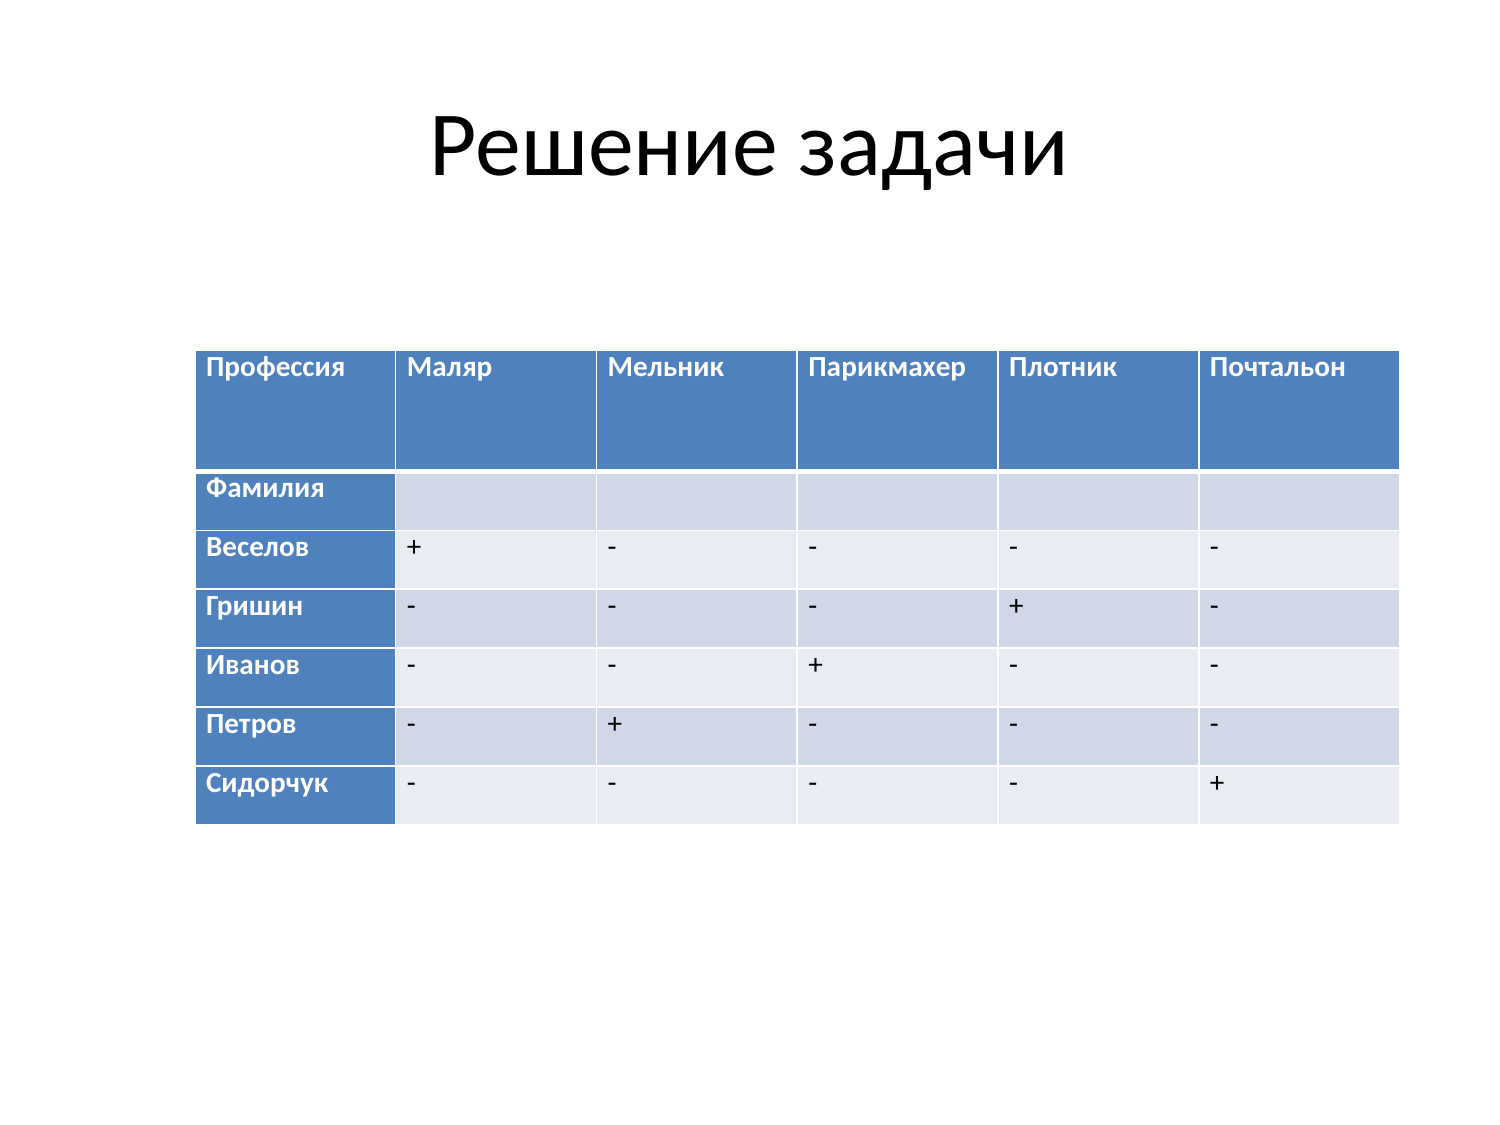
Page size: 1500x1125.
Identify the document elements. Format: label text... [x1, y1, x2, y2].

table_cell - [798, 767, 997, 824]
table_cell Петров [196, 708, 395, 765]
table_cell - [1200, 649, 1399, 706]
table_cell - [999, 767, 1198, 824]
table_cell - [1200, 531, 1399, 588]
table_header Маляр [396, 351, 596, 469]
table_cell - [1200, 708, 1399, 765]
table_cell - [798, 531, 997, 588]
table_cell [597, 474, 796, 530]
title Решение задачи [75, 45, 1425, 233]
table_header Плотник [999, 351, 1198, 469]
table_cell - [396, 649, 596, 706]
table_cell - [396, 708, 596, 765]
table_cell Фамилия [196, 474, 395, 530]
table_cell Веселов [196, 531, 395, 588]
table_cell Иванов [196, 649, 395, 706]
table_cell - [597, 767, 796, 824]
table_cell - [597, 590, 796, 647]
table_cell + [798, 649, 997, 706]
table_header Мельник [597, 351, 796, 469]
table_cell Сидорчук [196, 767, 395, 824]
table_cell - [999, 649, 1198, 706]
table_cell + [999, 590, 1198, 647]
table_cell - [999, 708, 1198, 765]
table_cell + [597, 708, 796, 765]
table_cell + [396, 531, 596, 588]
table_cell Гришин [196, 590, 395, 647]
table_cell - [999, 531, 1198, 588]
table_cell [396, 474, 596, 530]
table_header Профессия [196, 351, 395, 469]
table_cell - [597, 531, 796, 588]
table_cell [1200, 474, 1399, 530]
table_cell - [798, 590, 997, 647]
table_header Почтальон [1200, 351, 1399, 469]
table_cell [999, 474, 1198, 530]
table_cell + [1200, 767, 1399, 824]
table_cell [798, 474, 997, 530]
table_header Парикмахер [798, 351, 997, 469]
table_cell - [597, 649, 796, 706]
table_cell - [1200, 590, 1399, 647]
table_cell - [798, 708, 997, 765]
table_cell - [396, 590, 596, 647]
table_cell - [396, 767, 596, 824]
